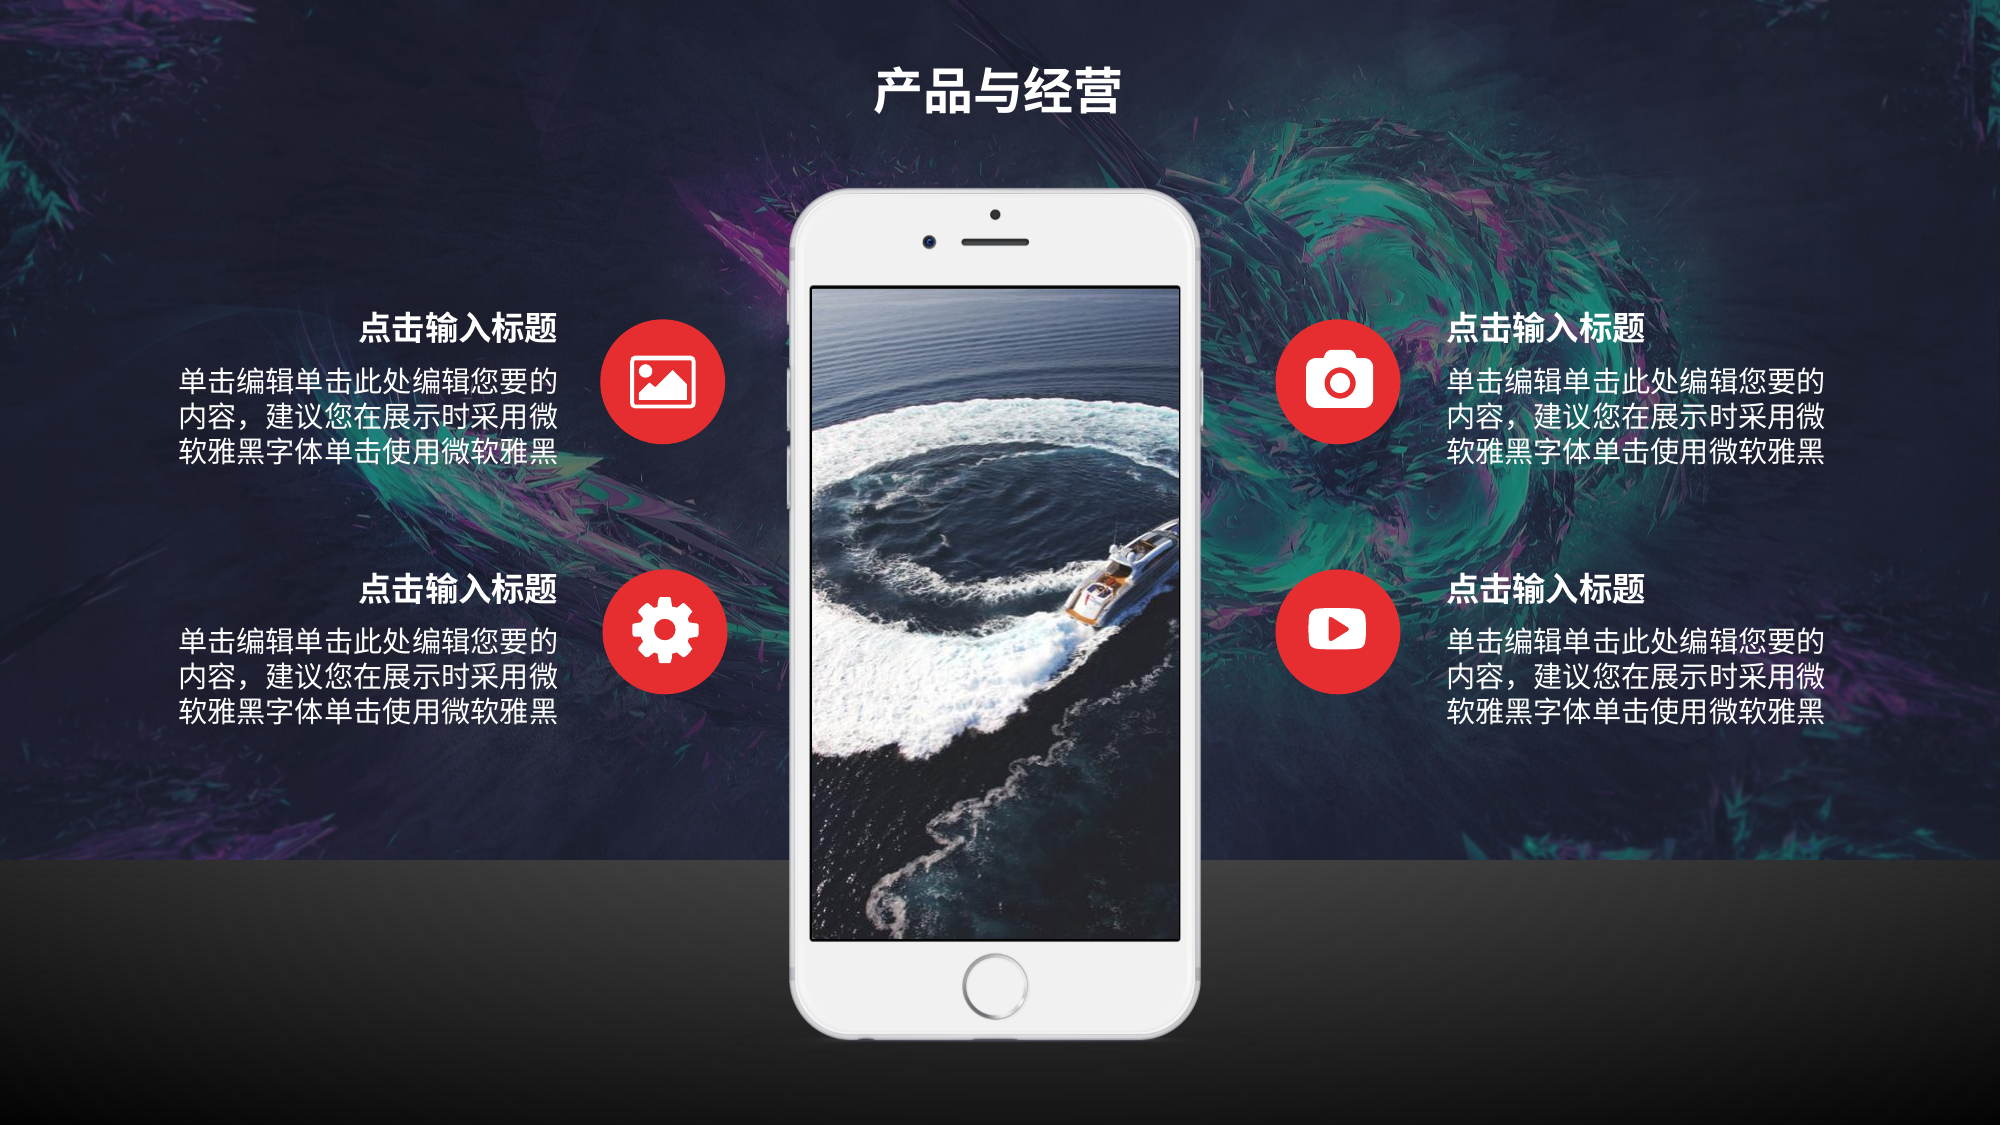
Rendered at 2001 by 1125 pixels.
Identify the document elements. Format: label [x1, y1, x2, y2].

picture [0, 0, 2000, 1125]
text_box [1275, 319, 1401, 445]
text_box [1275, 569, 1401, 695]
text_box [600, 319, 726, 445]
text_box [602, 569, 728, 695]
